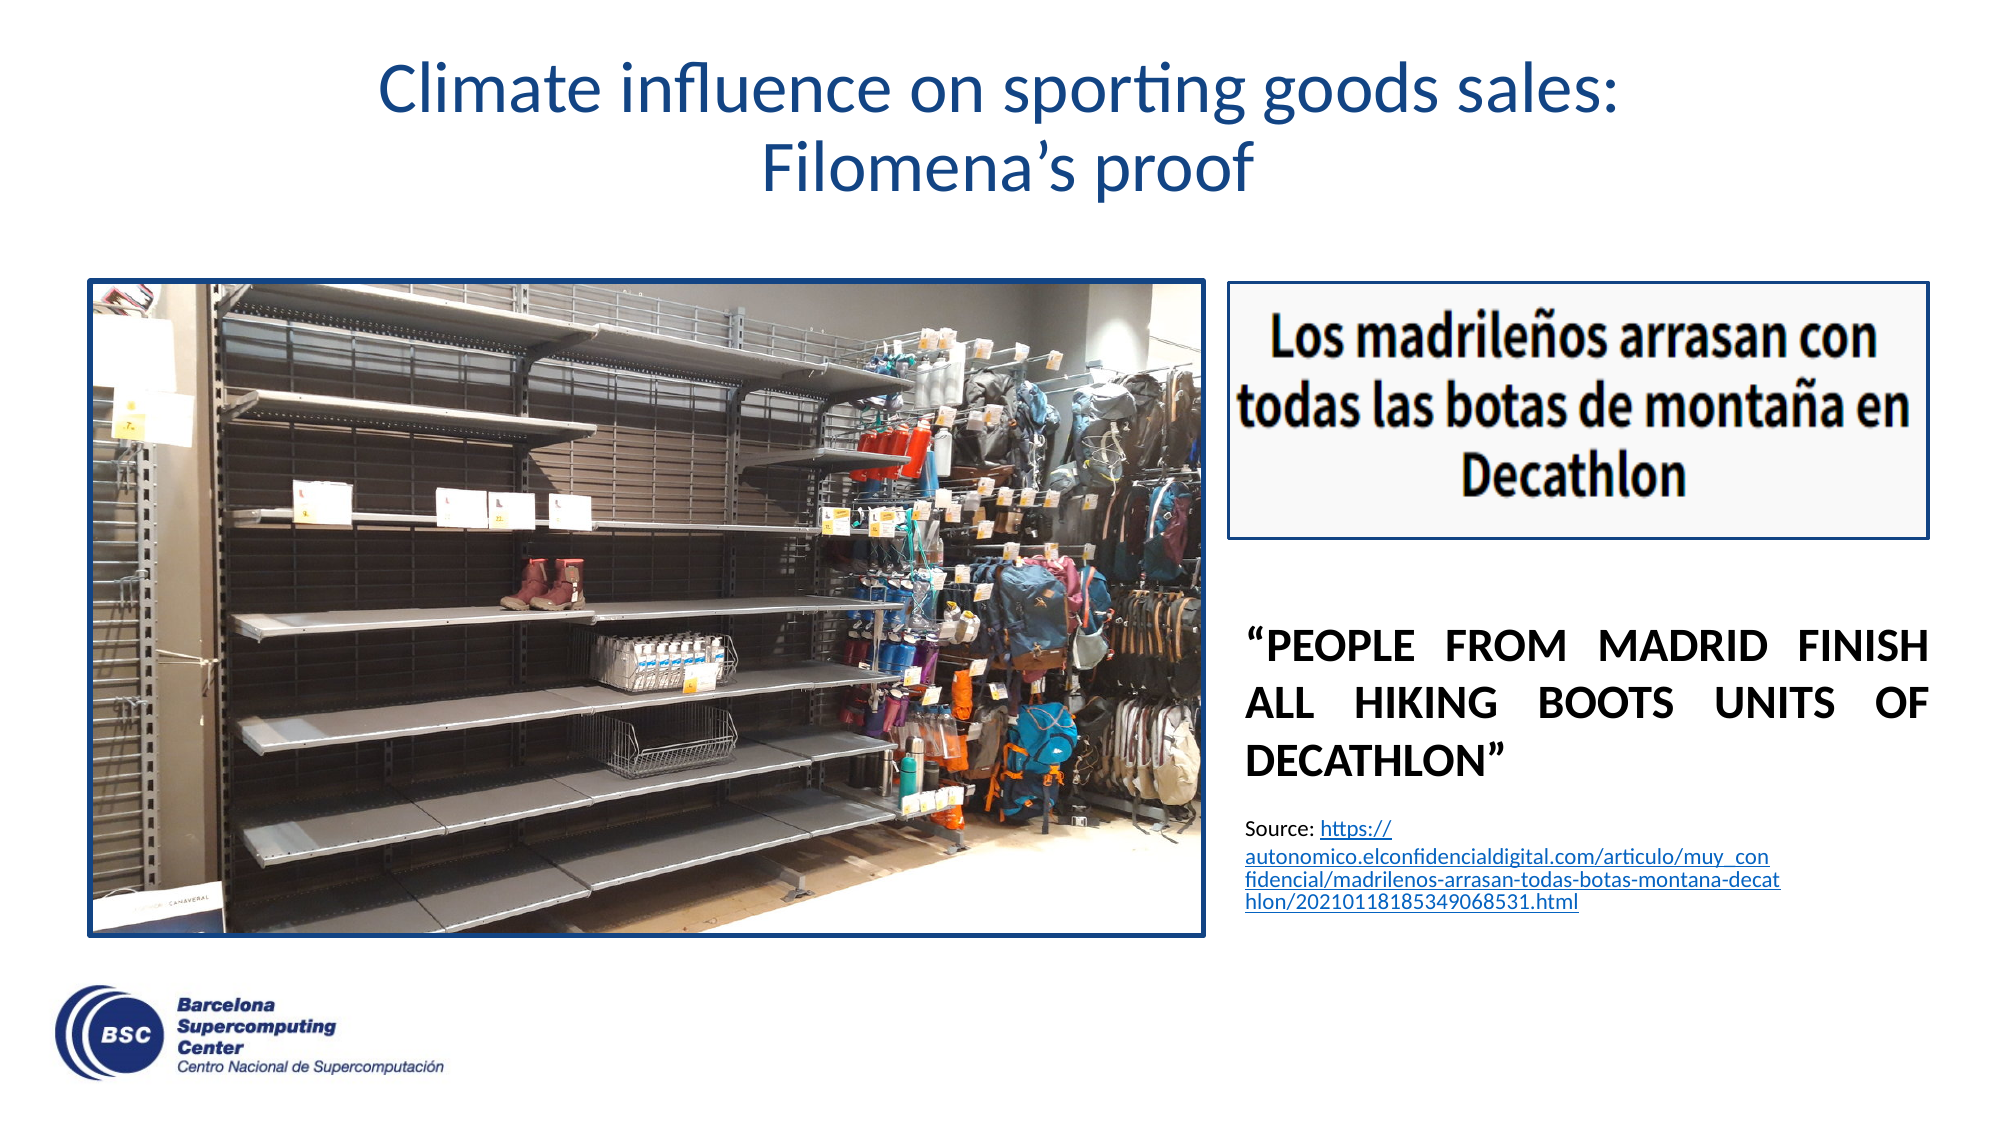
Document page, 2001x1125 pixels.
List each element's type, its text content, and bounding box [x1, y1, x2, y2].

title Climate influence on sporting goods sales: Filomena’s proof [0, 41, 2000, 174]
text_box “PEOPLE FROM MADRID FINISH ALL HIKING BOOTS UNITS OF DECATHLON” [1230, 606, 1946, 794]
text_box Source: https://autonomico.elconfidencialdigital.com/articulo/muy_confidencial/madrilenos-arrasan-todas-botas-montana-decathlon/20210118185349068531.html [1230, 806, 1796, 877]
picture [0, 0, 2001, 1125]
